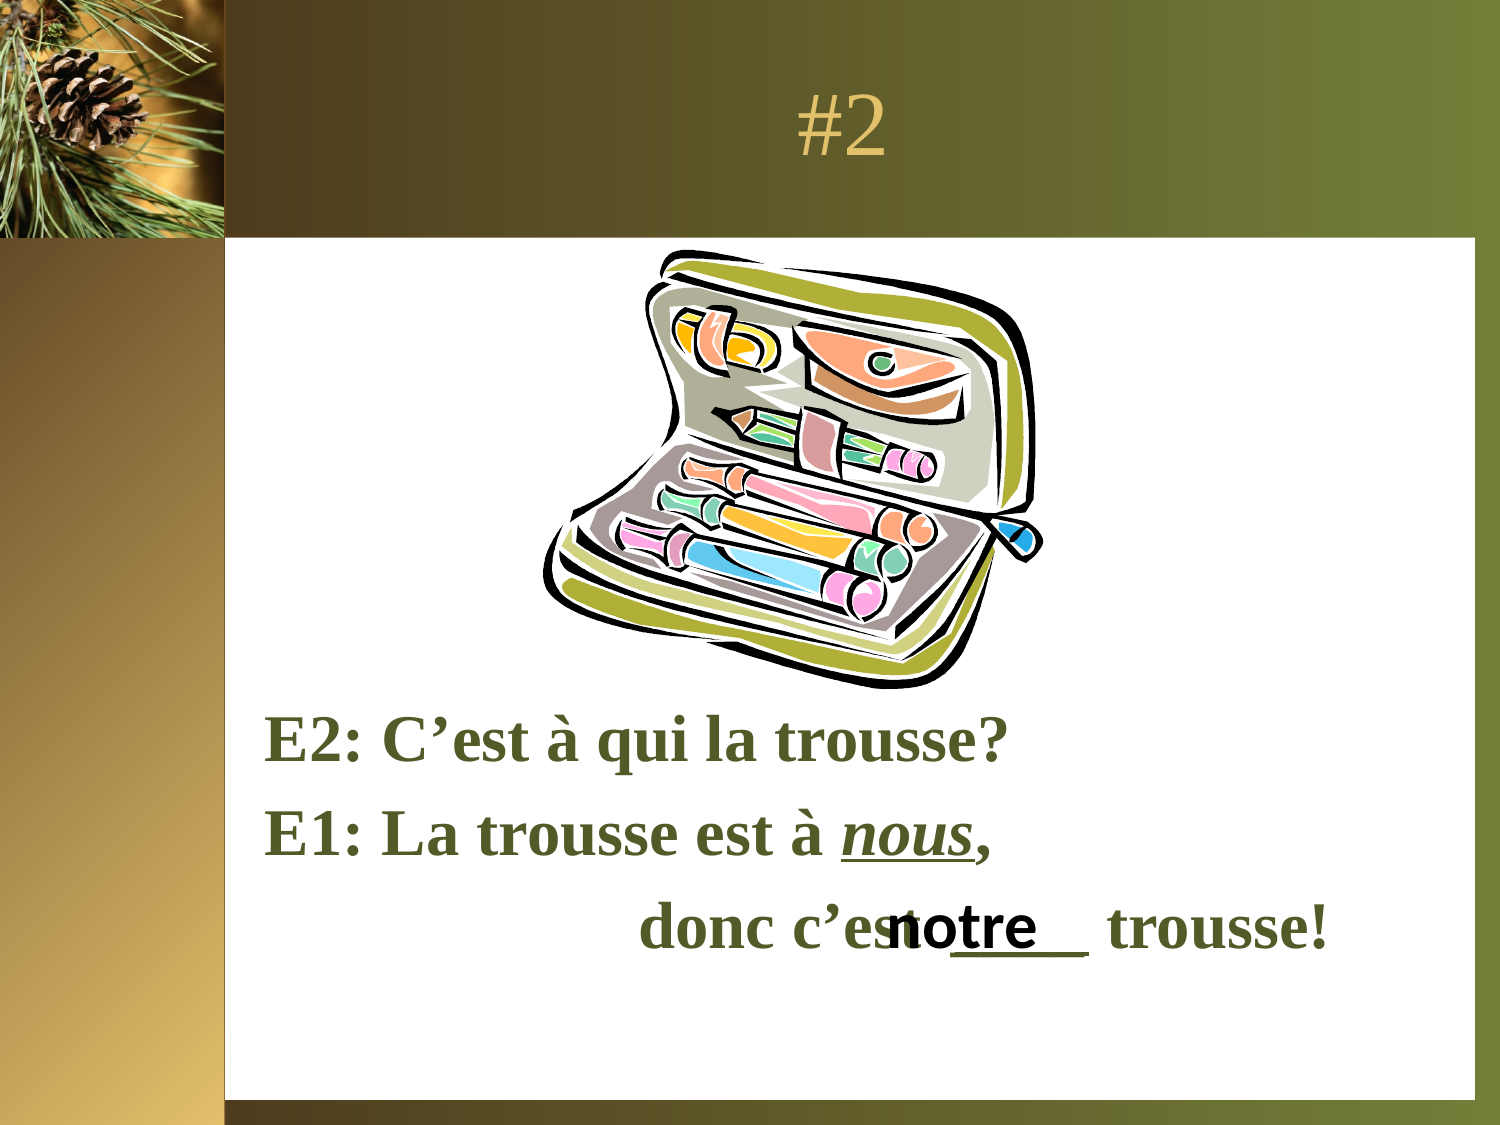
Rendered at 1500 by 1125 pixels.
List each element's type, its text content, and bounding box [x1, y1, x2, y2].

list E2: C’est à qui la trousse? E1: La trousse est à nous, donc c’est ____ trousse! [249, 687, 1438, 1125]
text_box notre [849, 874, 1075, 970]
title #2 [249, 24, 1438, 213]
picture [537, 242, 1051, 697]
picture [0, 0, 224, 238]
